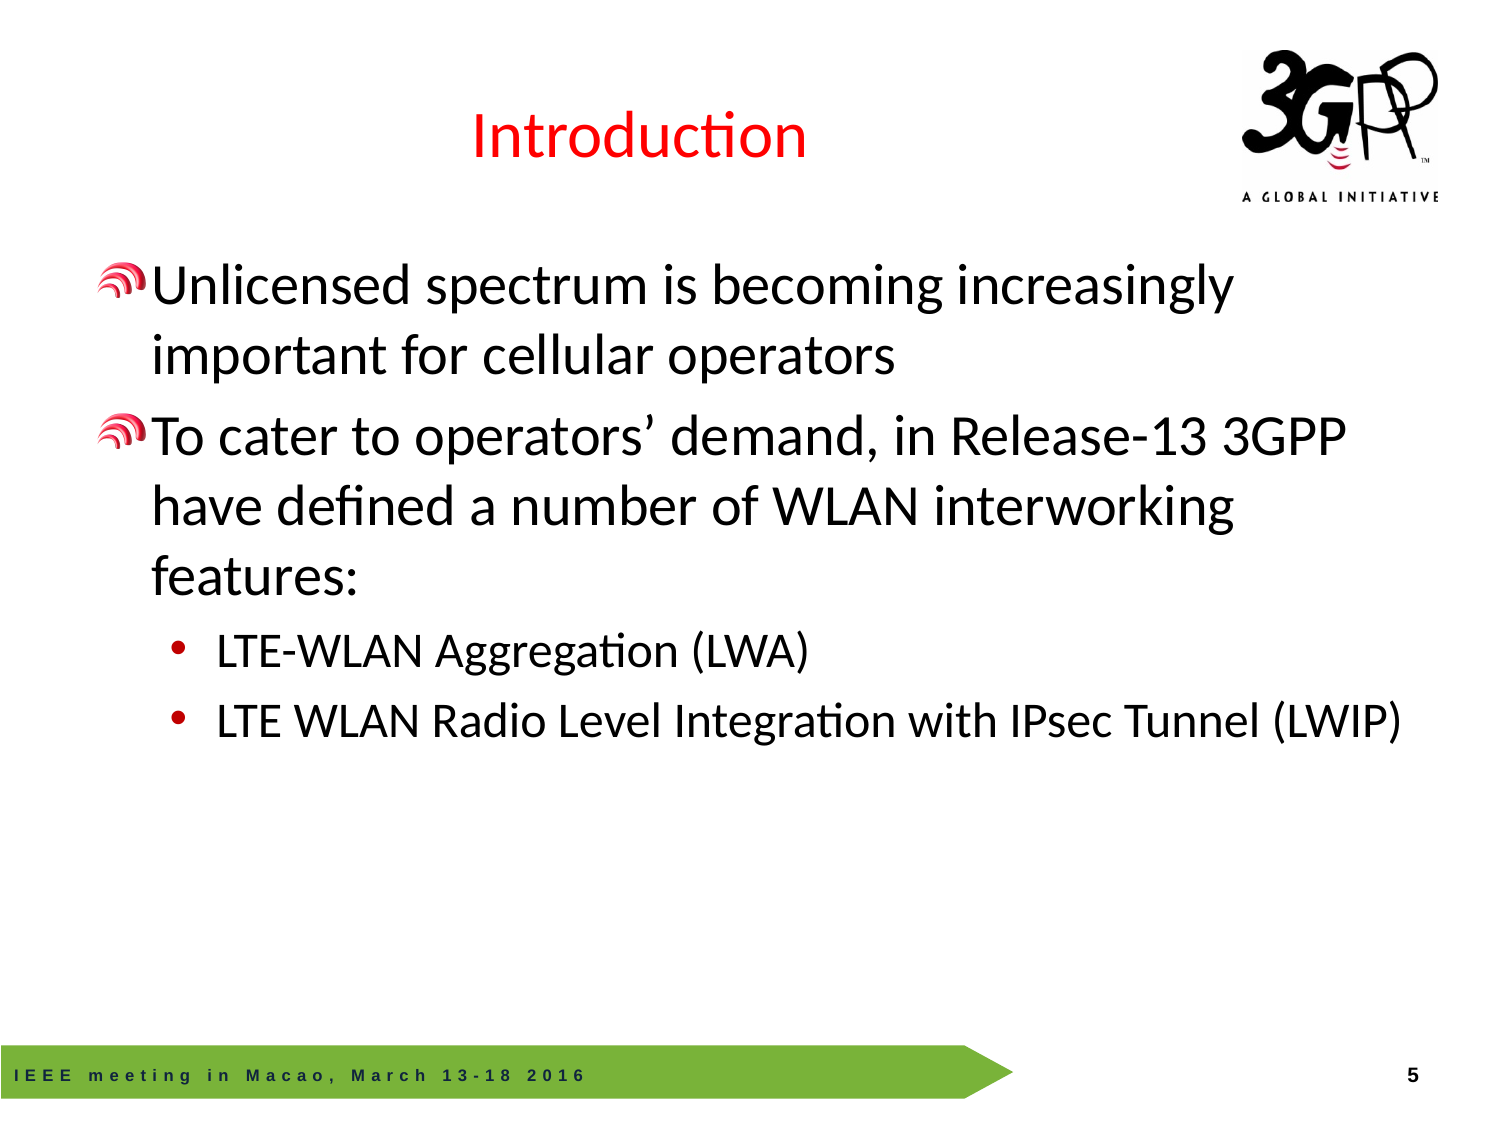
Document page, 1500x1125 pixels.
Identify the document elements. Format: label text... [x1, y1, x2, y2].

title Introduction [80, 37, 1201, 225]
picture [94, 411, 136, 453]
list Unlicensed spectrum is becoming increasingly important for cellular operators To cater to operators’ demand, in Release-13 3GPP have defined a number of WLAN interworking features: LTE-WLAN Aggregation (LWA) LTE WLAN Radio Level Integration with IPsec Tunnel (LWIP) [79, 238, 1456, 1031]
picture [1242, 50, 1438, 202]
picture [94, 260, 136, 302]
